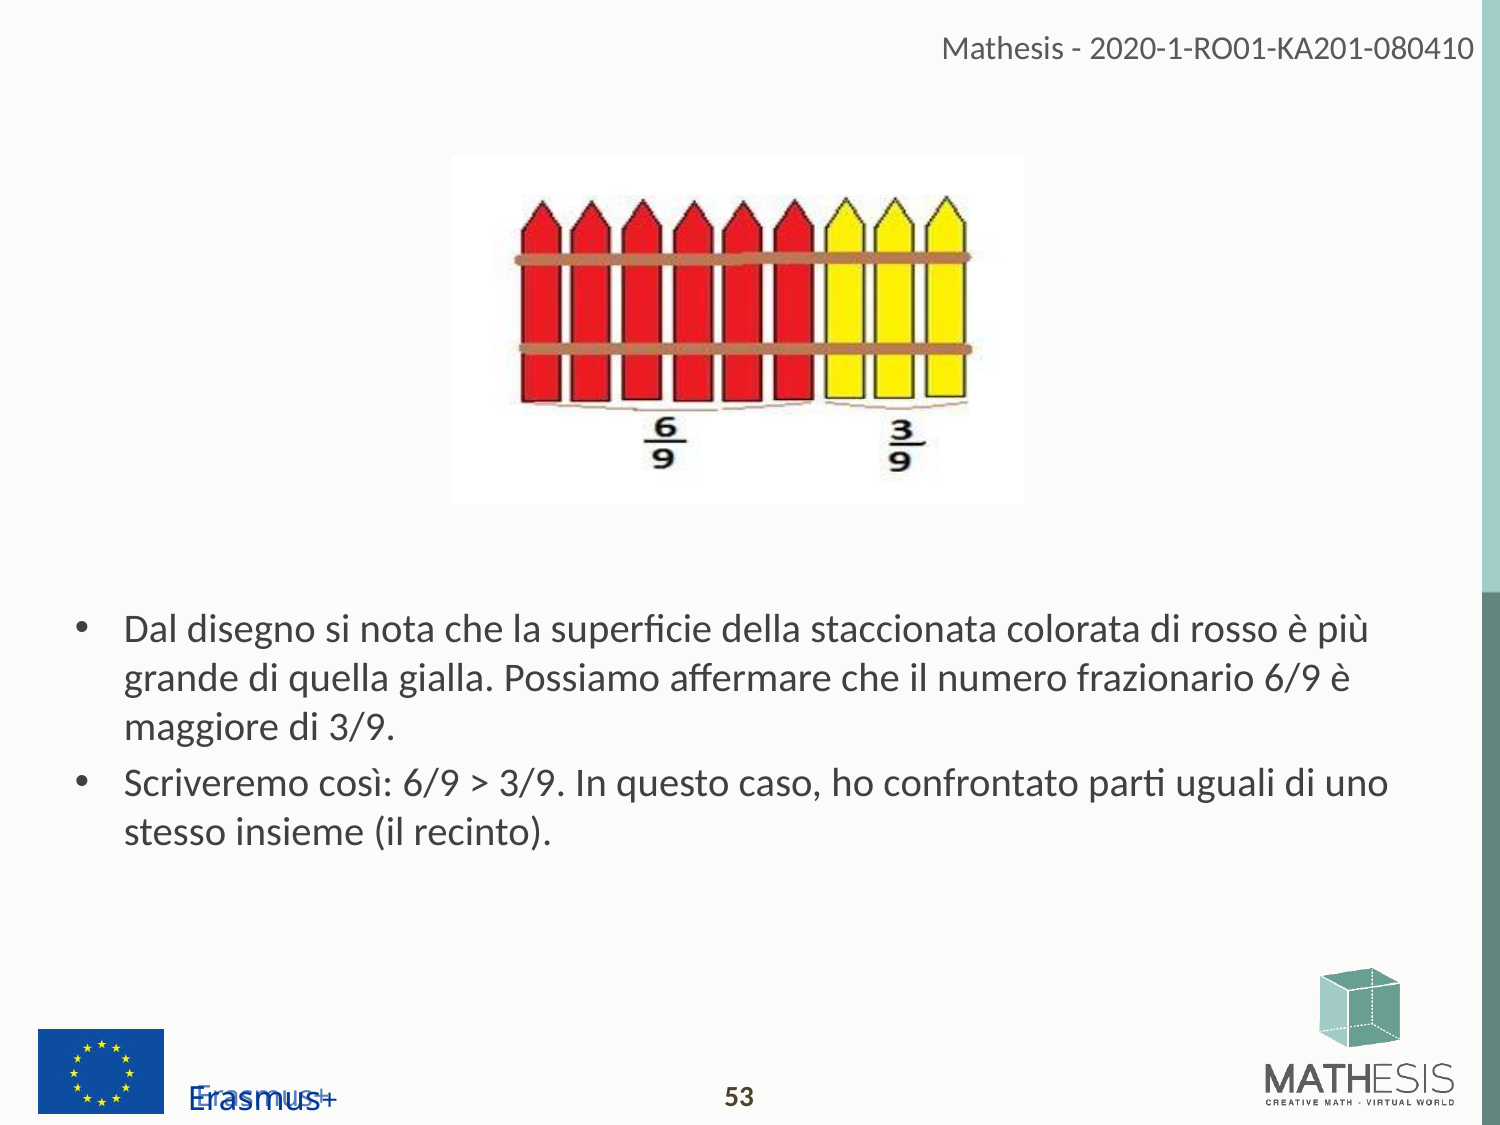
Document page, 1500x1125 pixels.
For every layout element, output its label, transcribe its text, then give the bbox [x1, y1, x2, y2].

list Dal disegno si nota che la superficie della staccionata colorata di rosso è più grande di quella gialla. Possiamo affermare che il numero frazionario 6/9 è maggiore di 3/9. Scriveremo così: 6/9 > 3/9. In questo caso, ho confrontato parti uguali di uno stesso insieme (il recinto). [60, 594, 1422, 866]
picture [451, 154, 1025, 505]
picture [38, 1029, 164, 1114]
